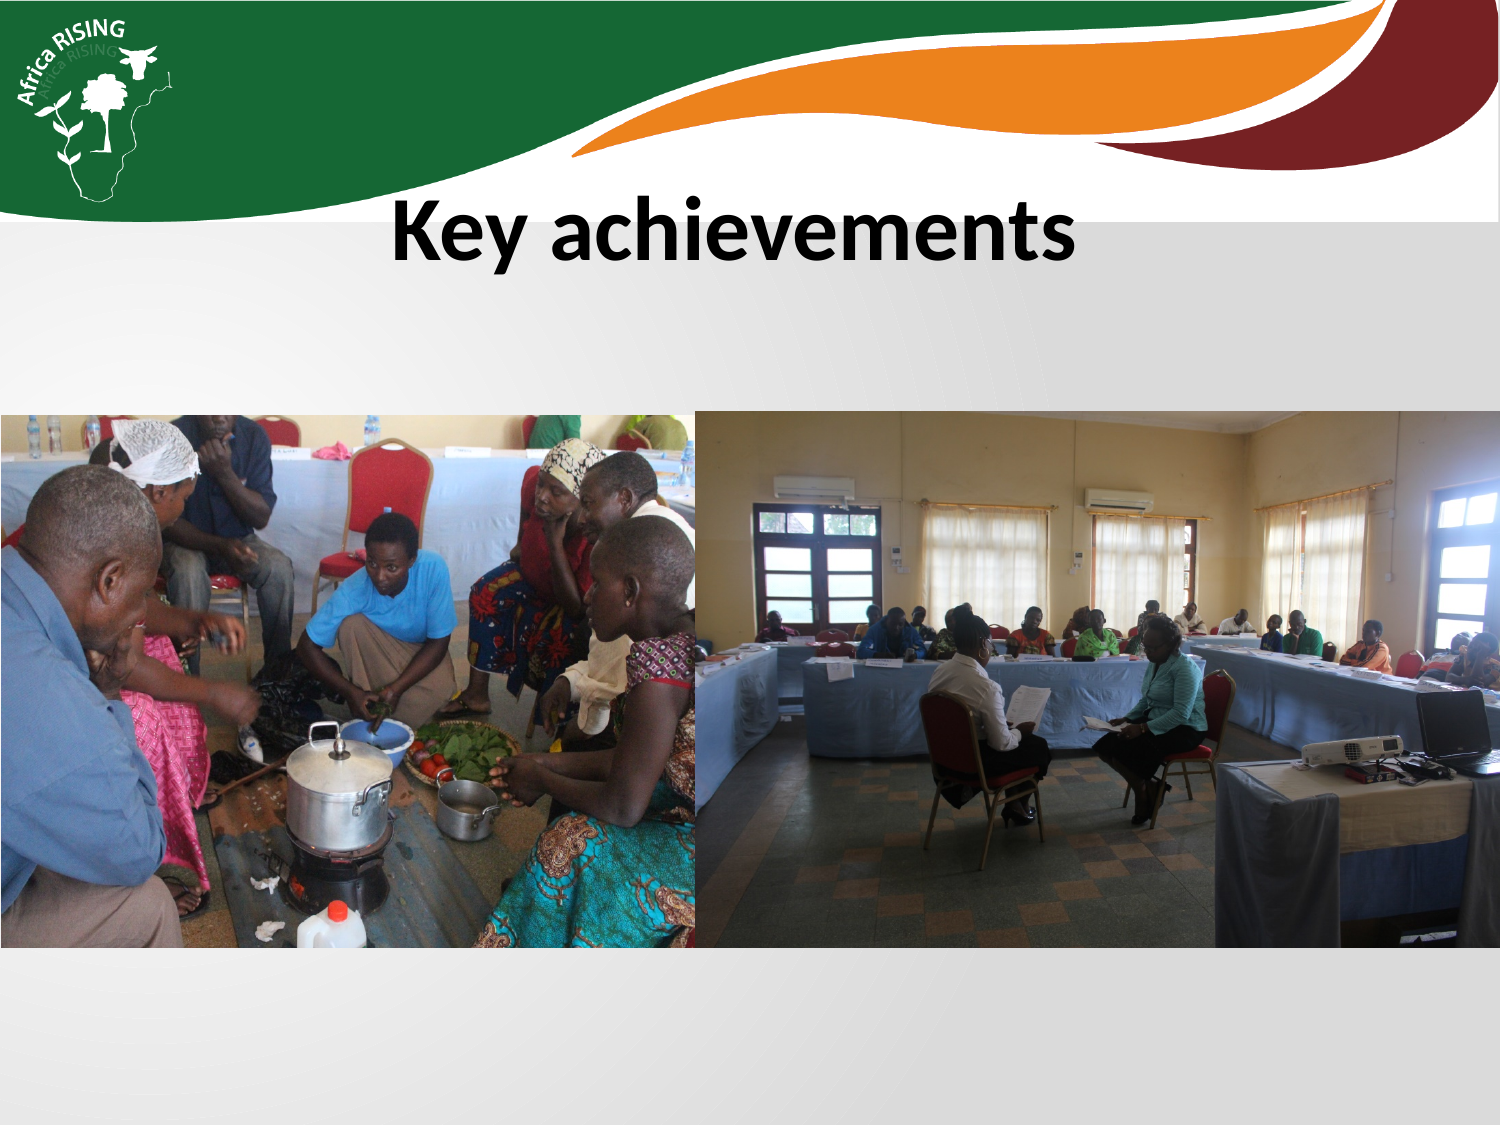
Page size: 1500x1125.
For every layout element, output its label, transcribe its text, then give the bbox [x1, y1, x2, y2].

picture [1, 410, 1500, 949]
list Key achievements [87, 160, 1363, 327]
picture [0, 0, 1499, 222]
